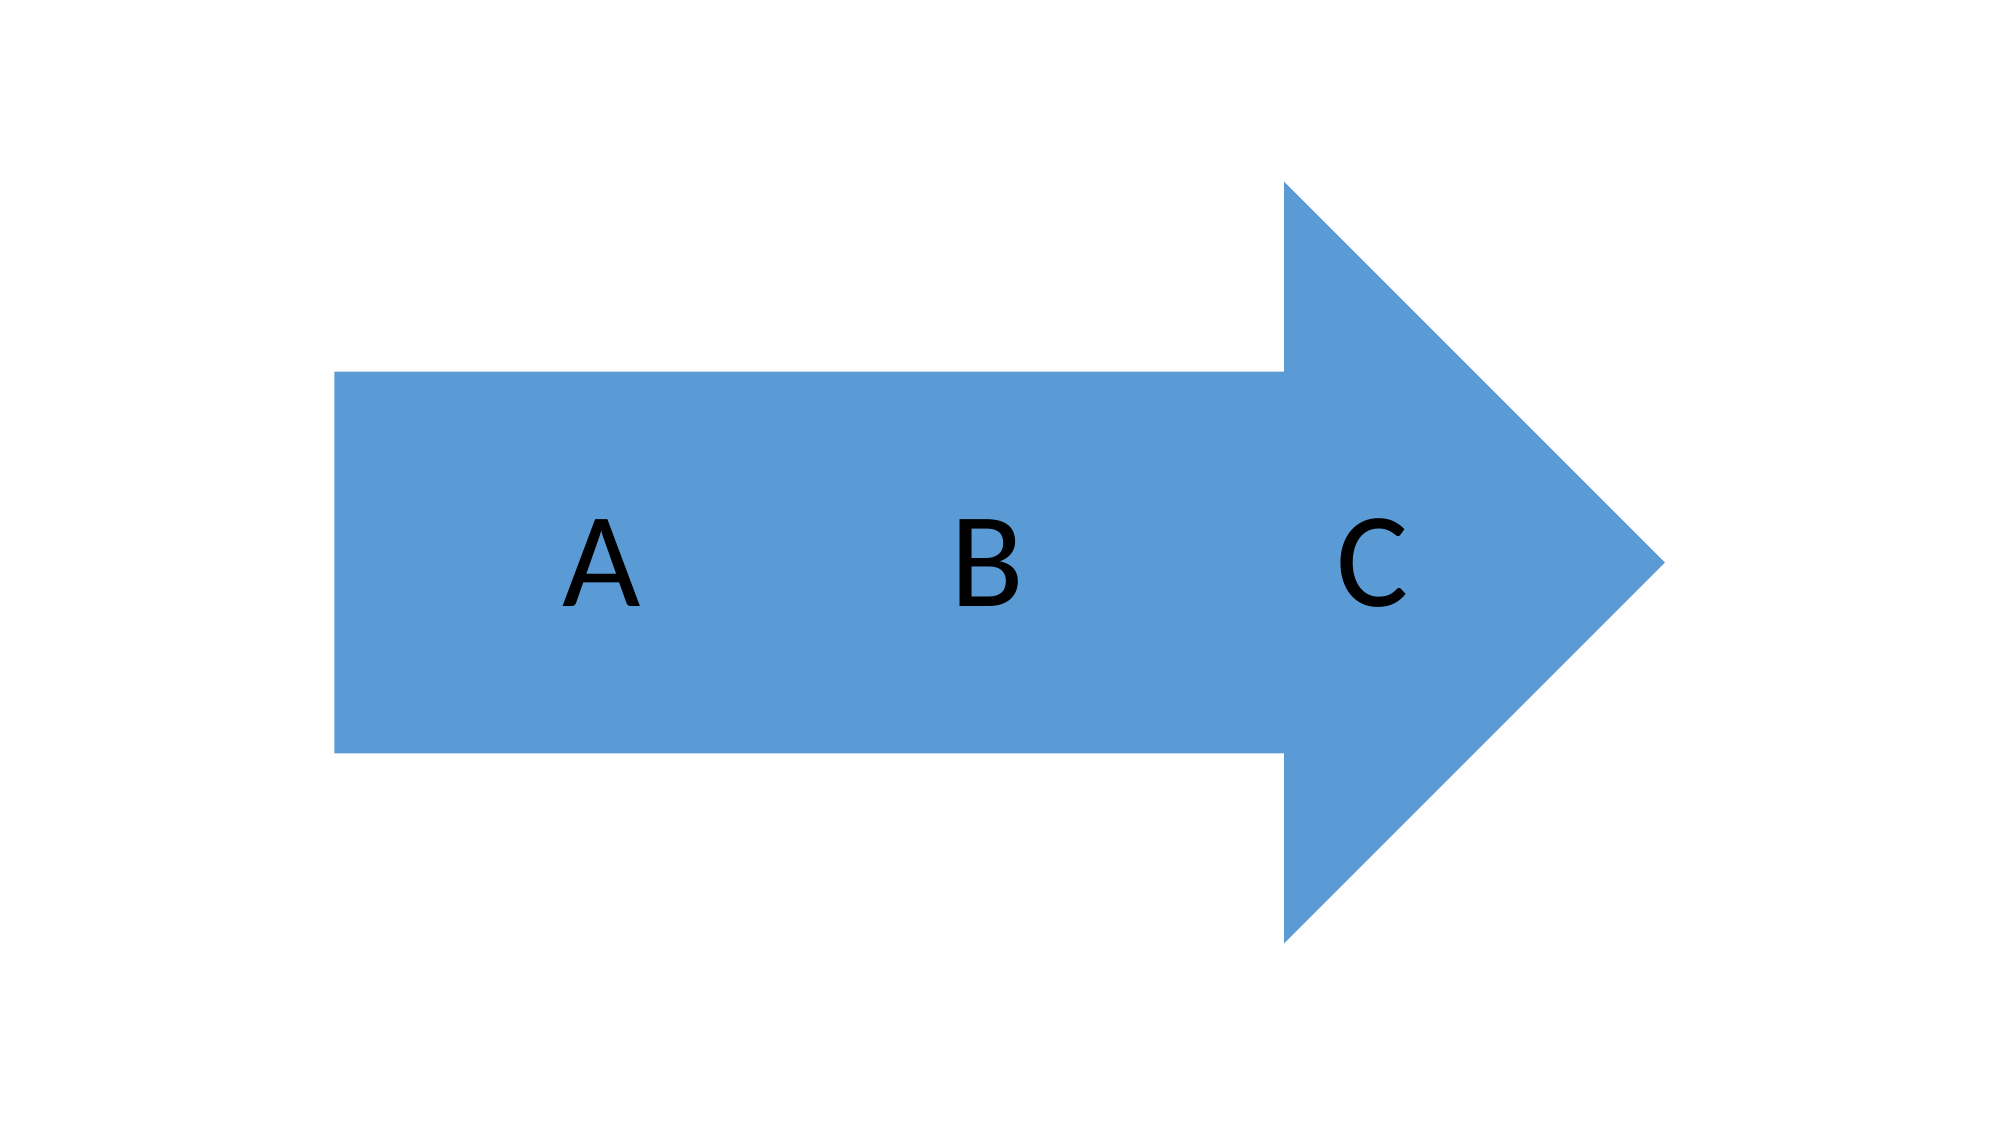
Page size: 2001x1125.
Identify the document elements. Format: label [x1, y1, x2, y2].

text_box [333, 117, 1667, 1007]
